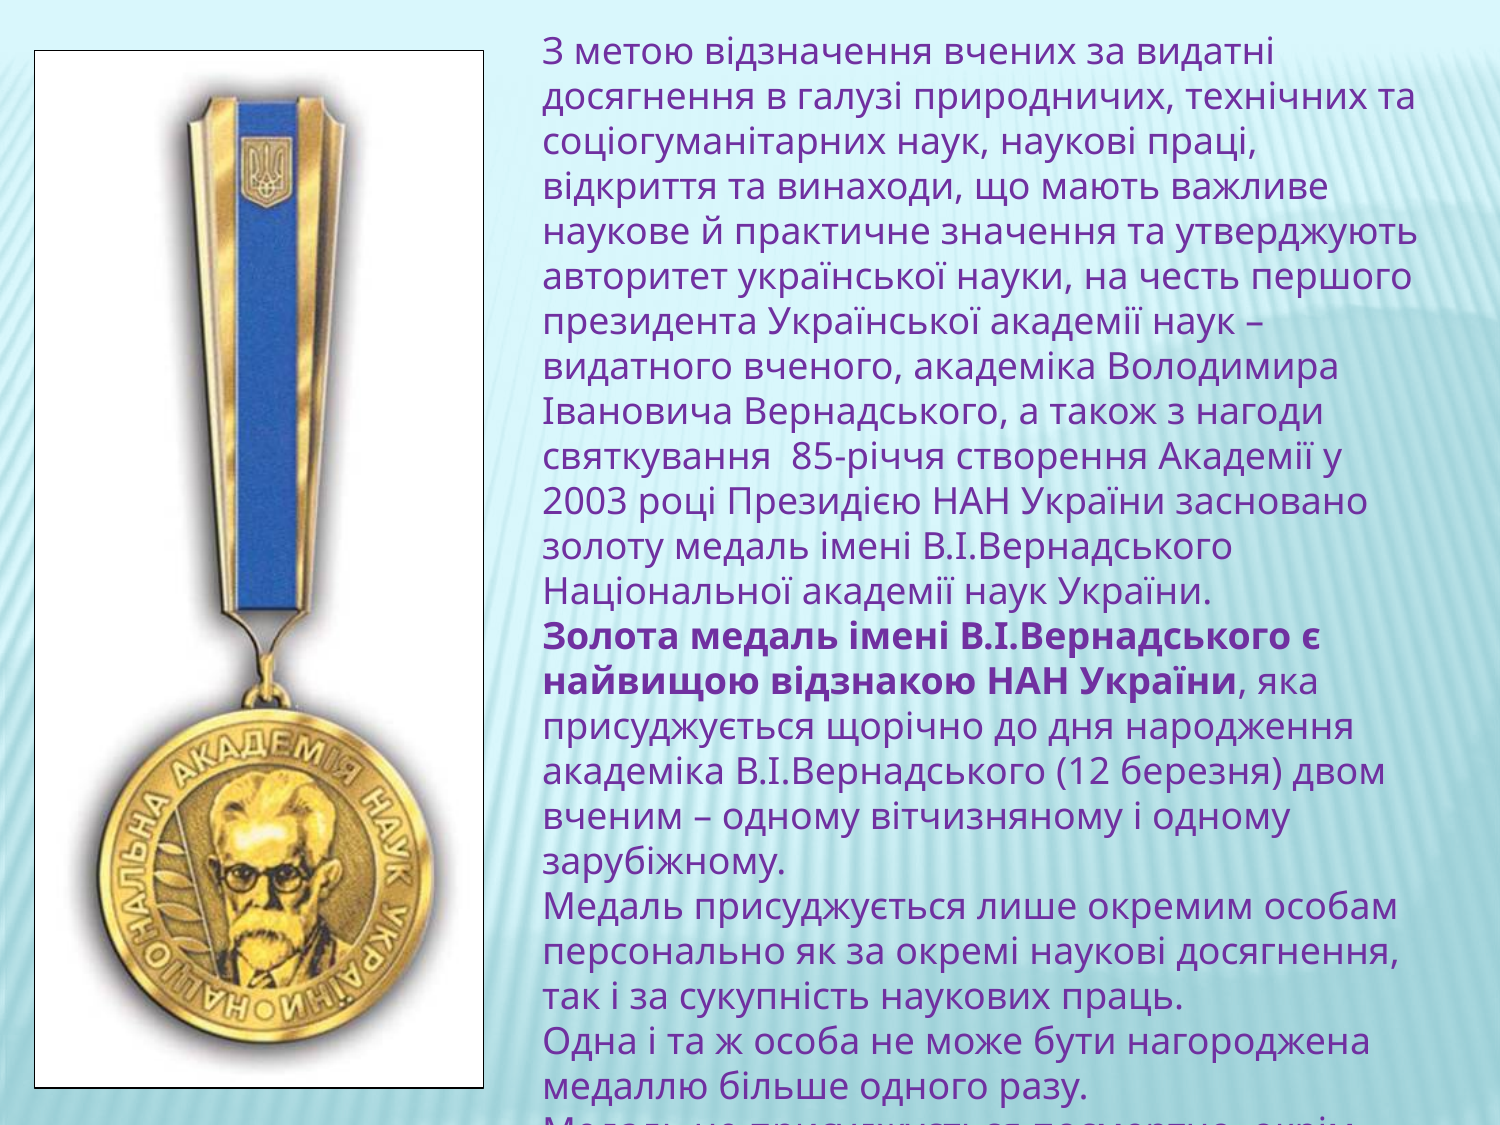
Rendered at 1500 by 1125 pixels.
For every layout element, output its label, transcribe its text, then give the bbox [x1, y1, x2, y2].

picture [34, 50, 483, 1088]
text_box З метою відзначення вчених за видатні досягнення в галузі природничих, технічних та соціогуманітарних наук, наукові праці, відкриття та винаходи, що мають важливе наукове й практичне значення та утверджують авторитет української науки, на честь першого президента Української академії наук – видатного вченого, академіка Володимира Івановича Вернадського, а також з нагоди святкування 85-річчя створення Академії у 2003 році Президією НАН України засновано золоту медаль імені В.І.Вернадського Національної академії наук України. Золота медаль імені В.І.Вернадського є найвищою відзнакою НАН України, яка присуджується щорічно до дня народження академіка В.І.Вернадського (12 березня) двом вченим – одному вітчизняному і одному зарубіжному. Медаль присуджується лише окремим особам персонально як за окремі наукові досягнення, так і за сукупність наукових праць. Одна і та ж особа не може бути нагороджена медаллю більше одного разу. Медаль не присуджується посмертно, окрім випадку, коли лауреат помер після прийняття рішення про його нагородження. [527, 19, 1442, 1125]
